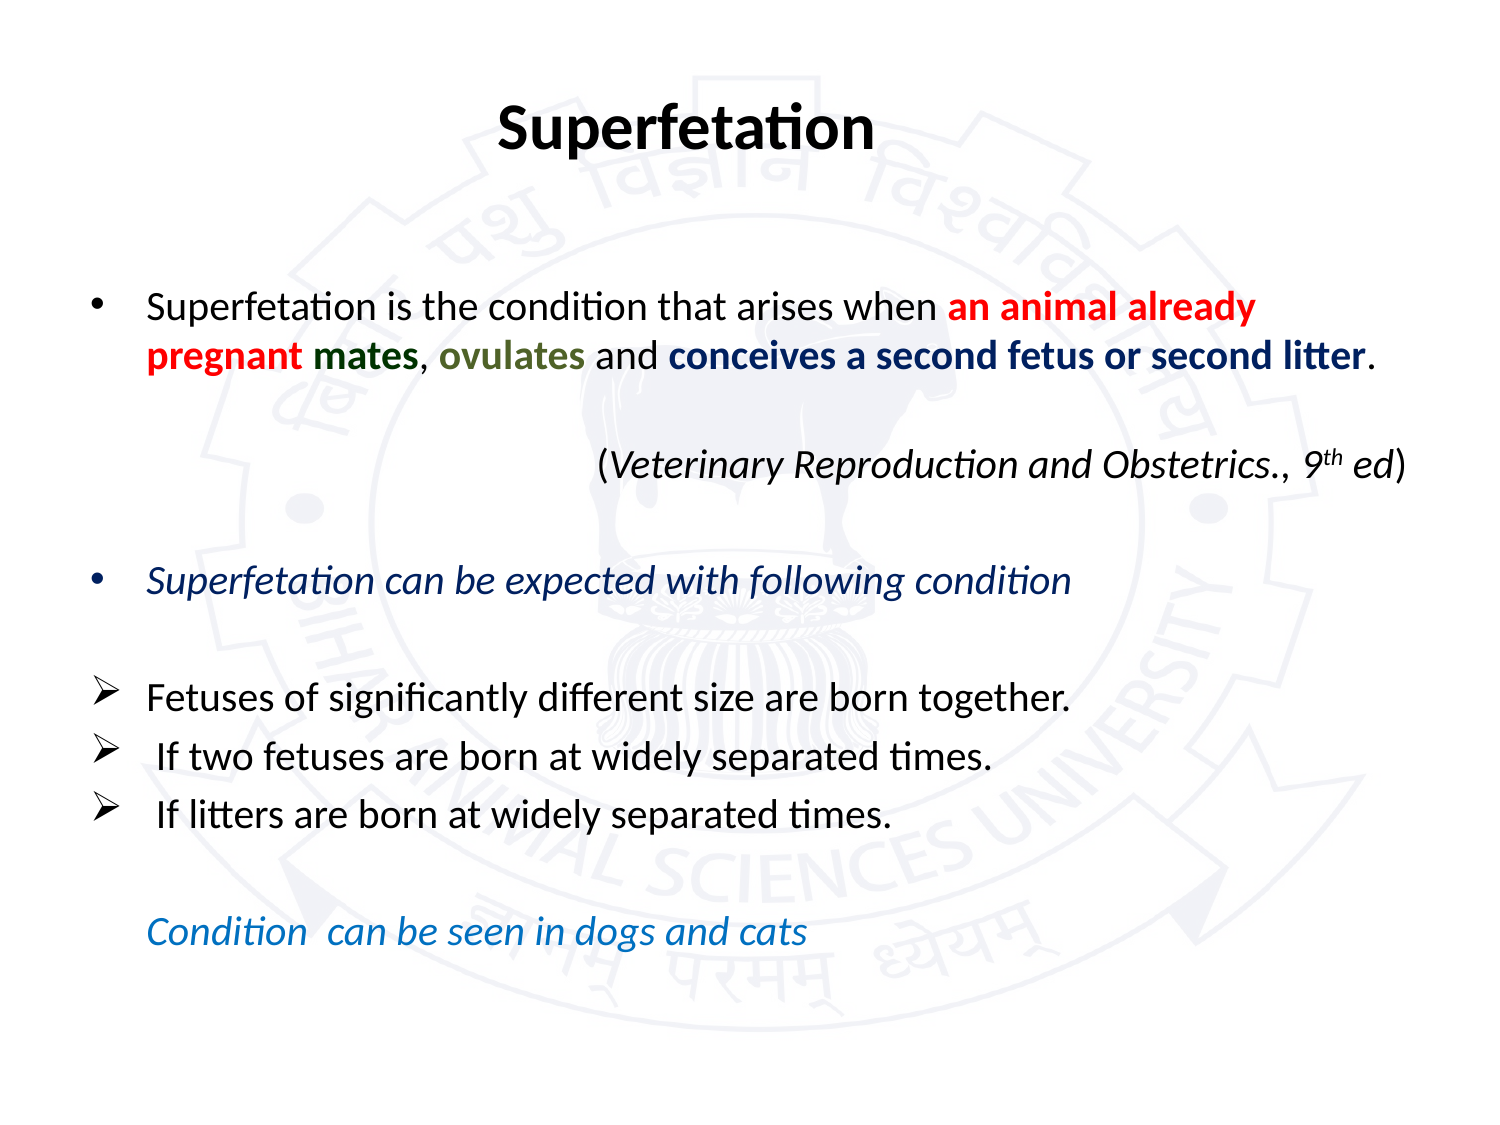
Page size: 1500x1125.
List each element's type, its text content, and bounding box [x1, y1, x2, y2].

title Superfetation [75, 45, 1300, 200]
list Superfetation is the condition that arises when an animal already pregnant mates, ovulates and conceives a second fetus or second litter. (Veterinary Reproduction and Obstetrics., 9th ed) Superfetation can be expected with following condition Fetuses of significantly different size are born together. If two fetuses are born at widely separated times. If litters are born at widely separated times. Condition can be seen in dogs and cats [75, 212, 1425, 1005]
